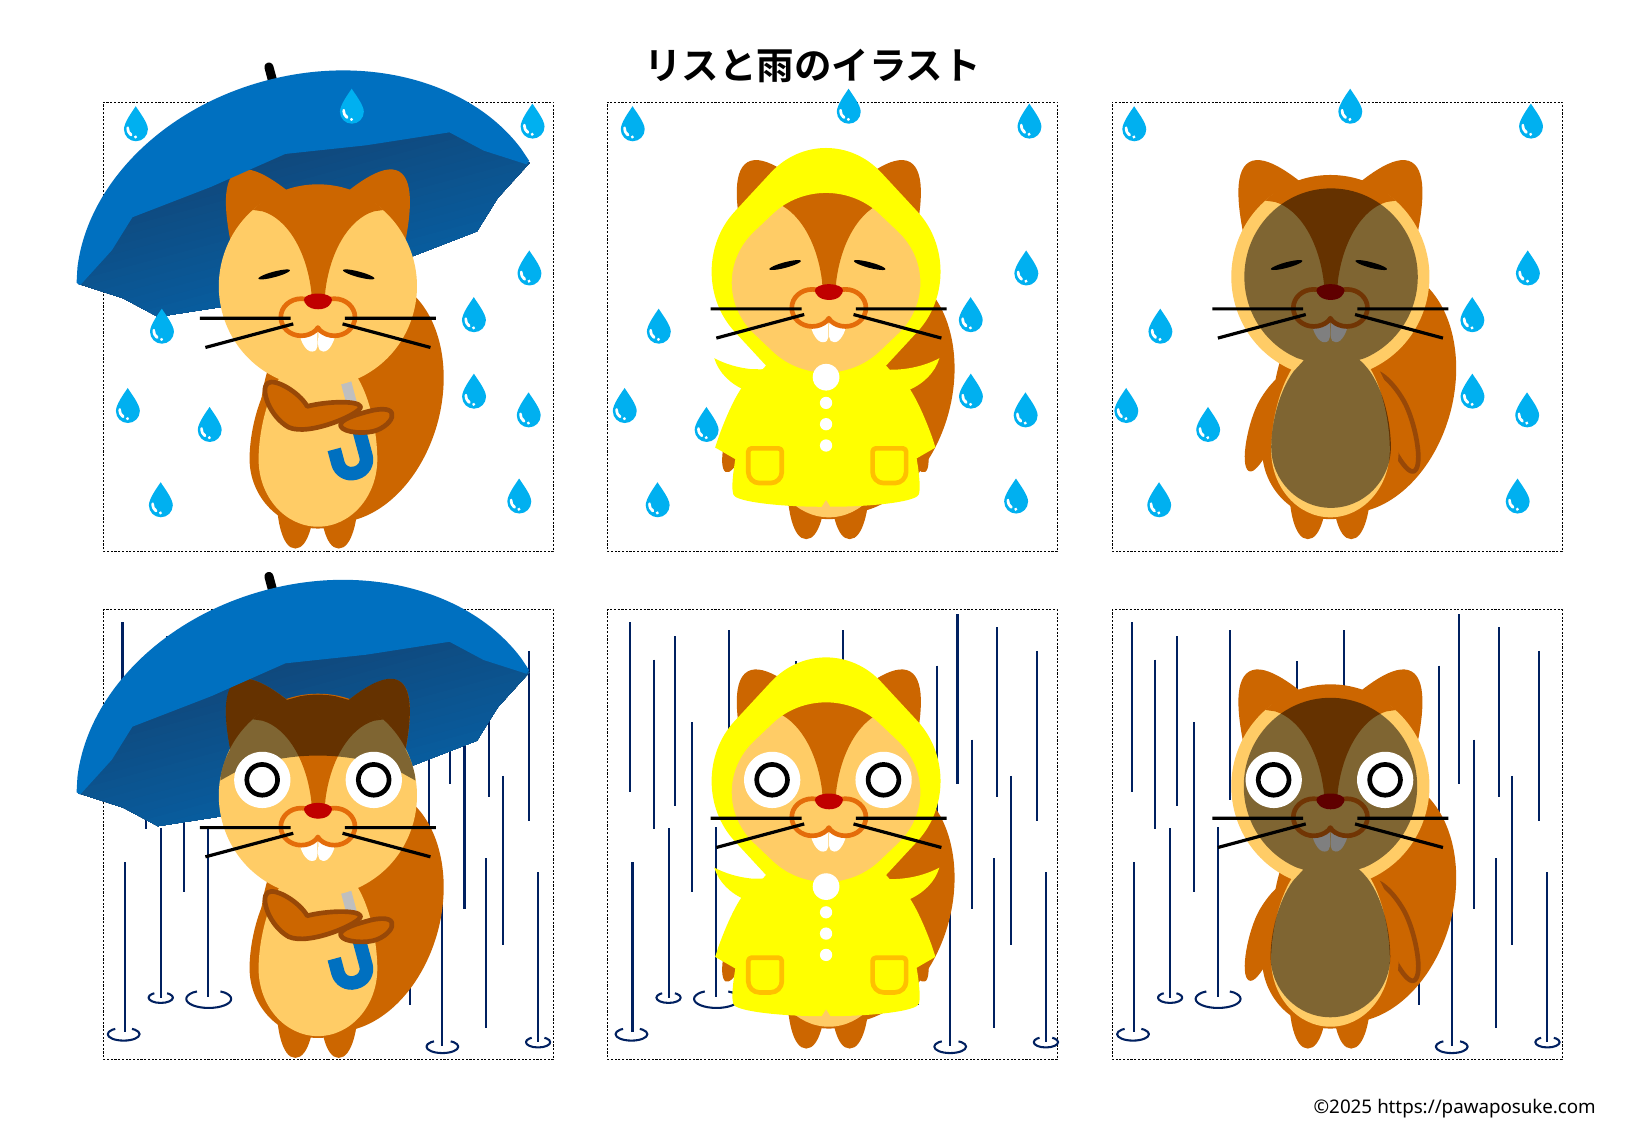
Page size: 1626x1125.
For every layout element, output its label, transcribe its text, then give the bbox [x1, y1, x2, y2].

text_box リスと雨のイラスト [629, 34, 996, 87]
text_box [615, 613, 1059, 1054]
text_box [70, 61, 545, 549]
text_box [70, 571, 551, 1059]
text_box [1116, 613, 1560, 1054]
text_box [612, 88, 1042, 540]
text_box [1114, 88, 1544, 540]
